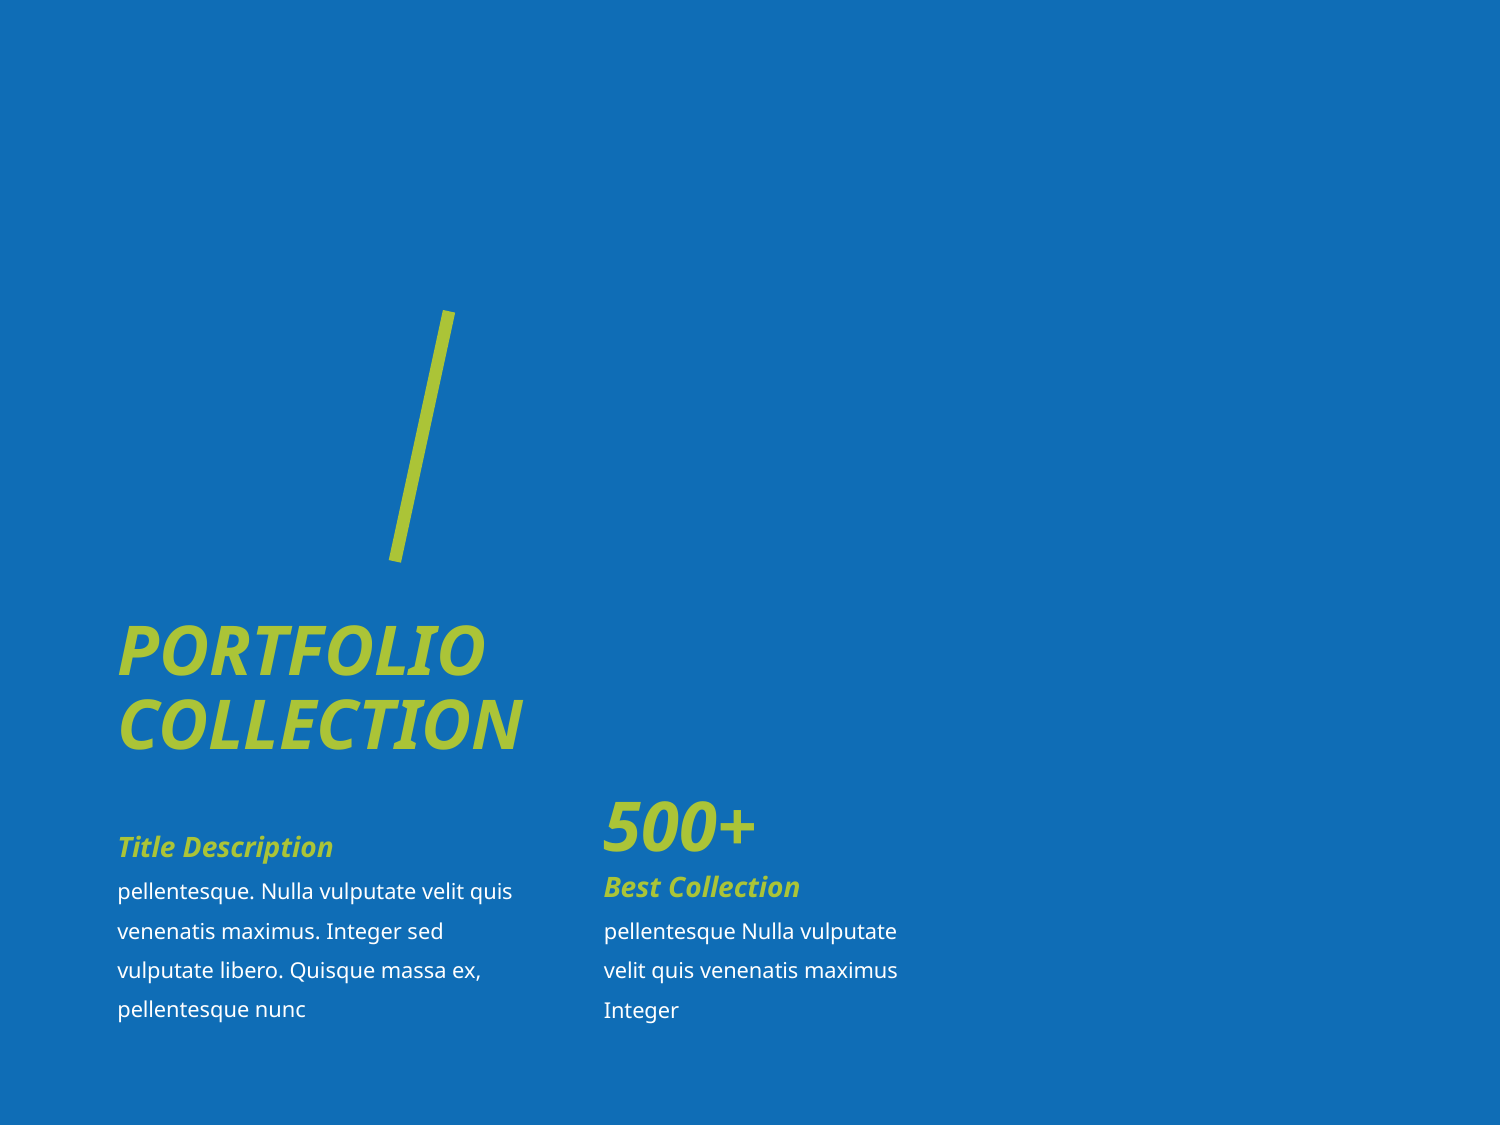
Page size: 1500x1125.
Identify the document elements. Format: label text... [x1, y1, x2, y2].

picture [164, 0, 1500, 969]
text_box pellentesque Nulla vulputate velit quis venenatis maximus Integer [588, 969, 950, 1030]
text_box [394, 311, 449, 562]
text_box pellentesque. Nulla vulputate velit quis venenatis maximus. Integer sed vulputate libero. Quisque massa ex, pellentesque nunc [102, 857, 551, 1030]
text_box Title Description [102, 821, 164, 857]
title PORTFOLIO COLLECTION [102, 534, 164, 821]
